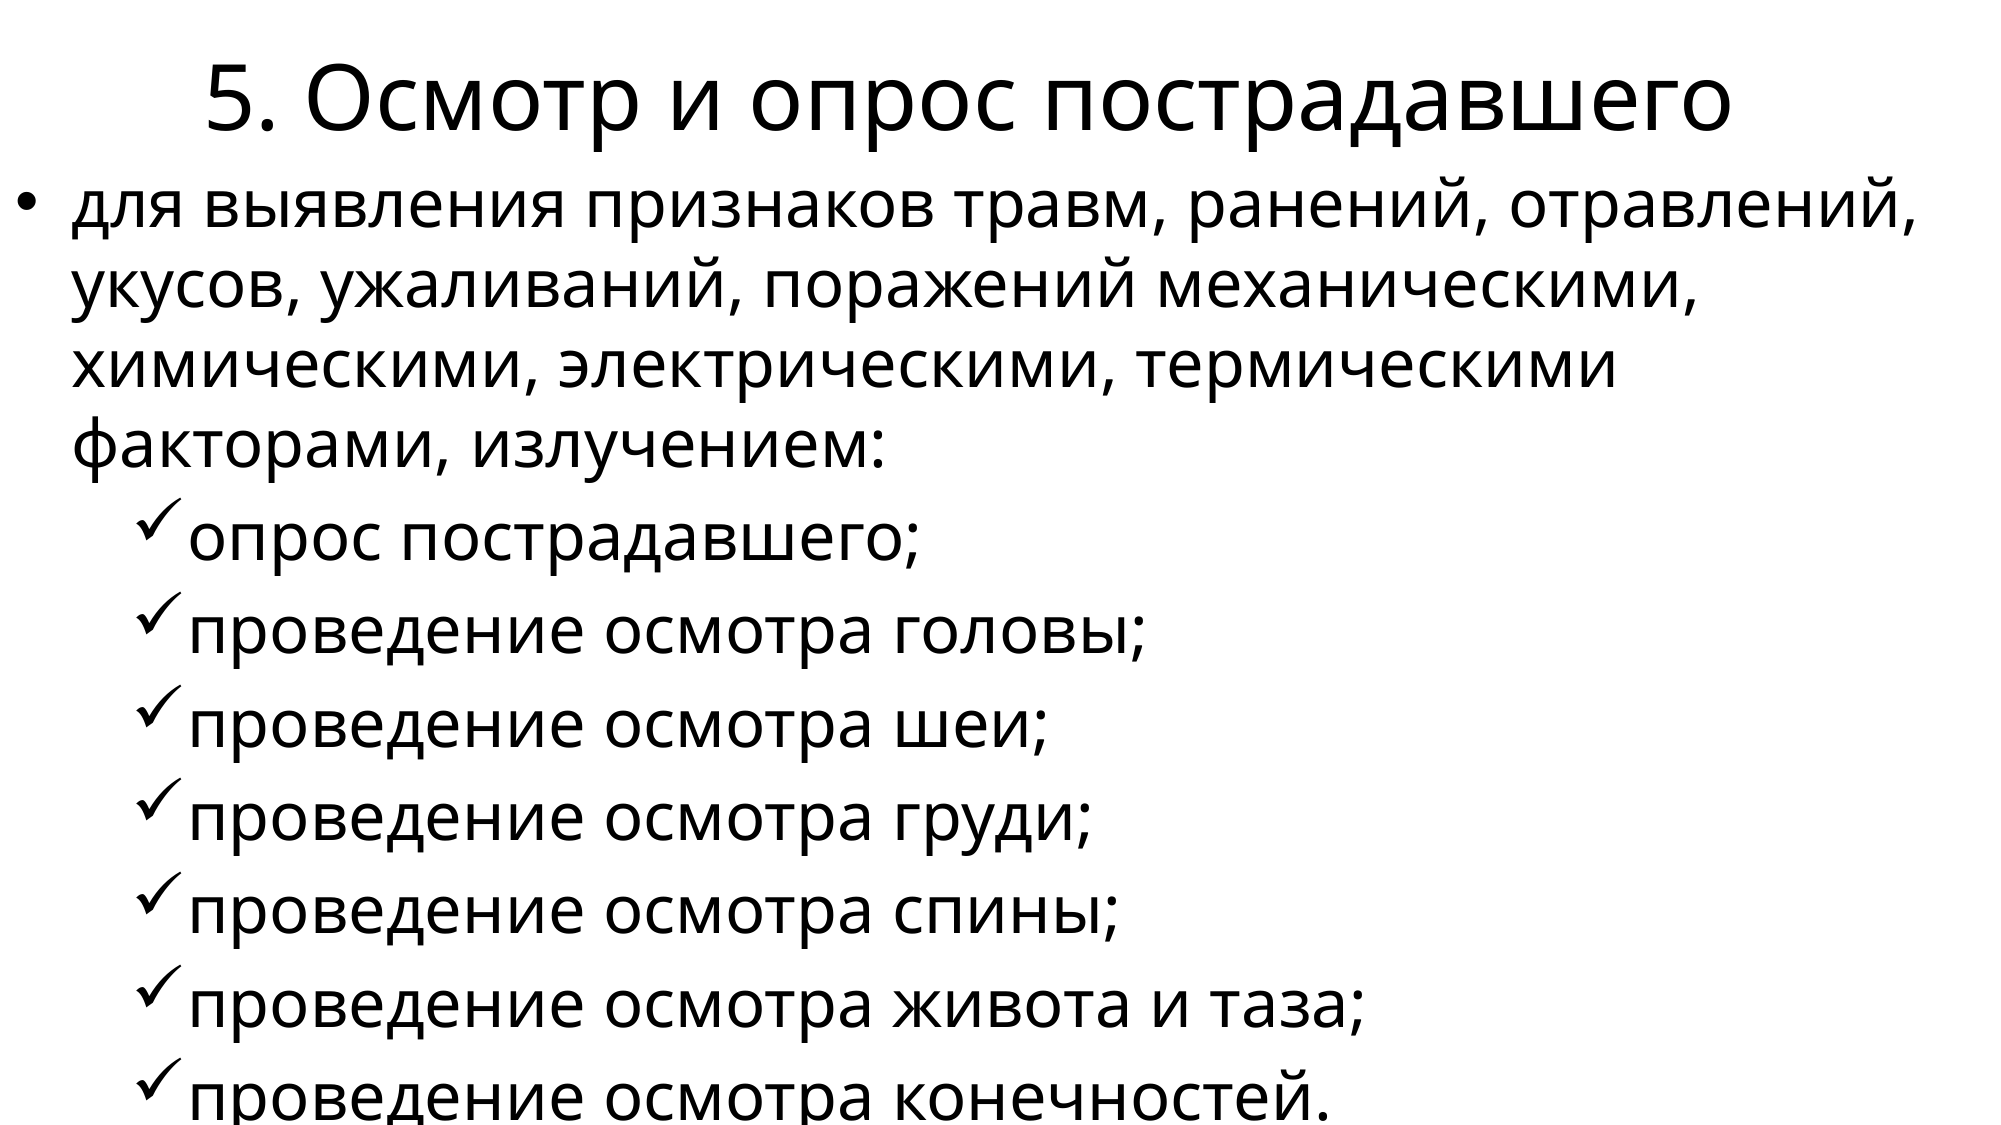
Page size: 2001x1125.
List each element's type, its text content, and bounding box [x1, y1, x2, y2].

title 5. Осмотр и опрос пострадавшего [81, 0, 1882, 153]
list для выявления признаков травм, ранений, отравлений, укусов, ужаливаний, поражений механическими, химическими, электрическими, термическими факторами, излучением: опрос пострадавшего; проведение осмотра головы; проведение осмотра шеи; проведение осмотра груди; проведение осмотра спины; проведение осмотра живота и таза; проведение осмотра конечностей. [0, 153, 2000, 1125]
